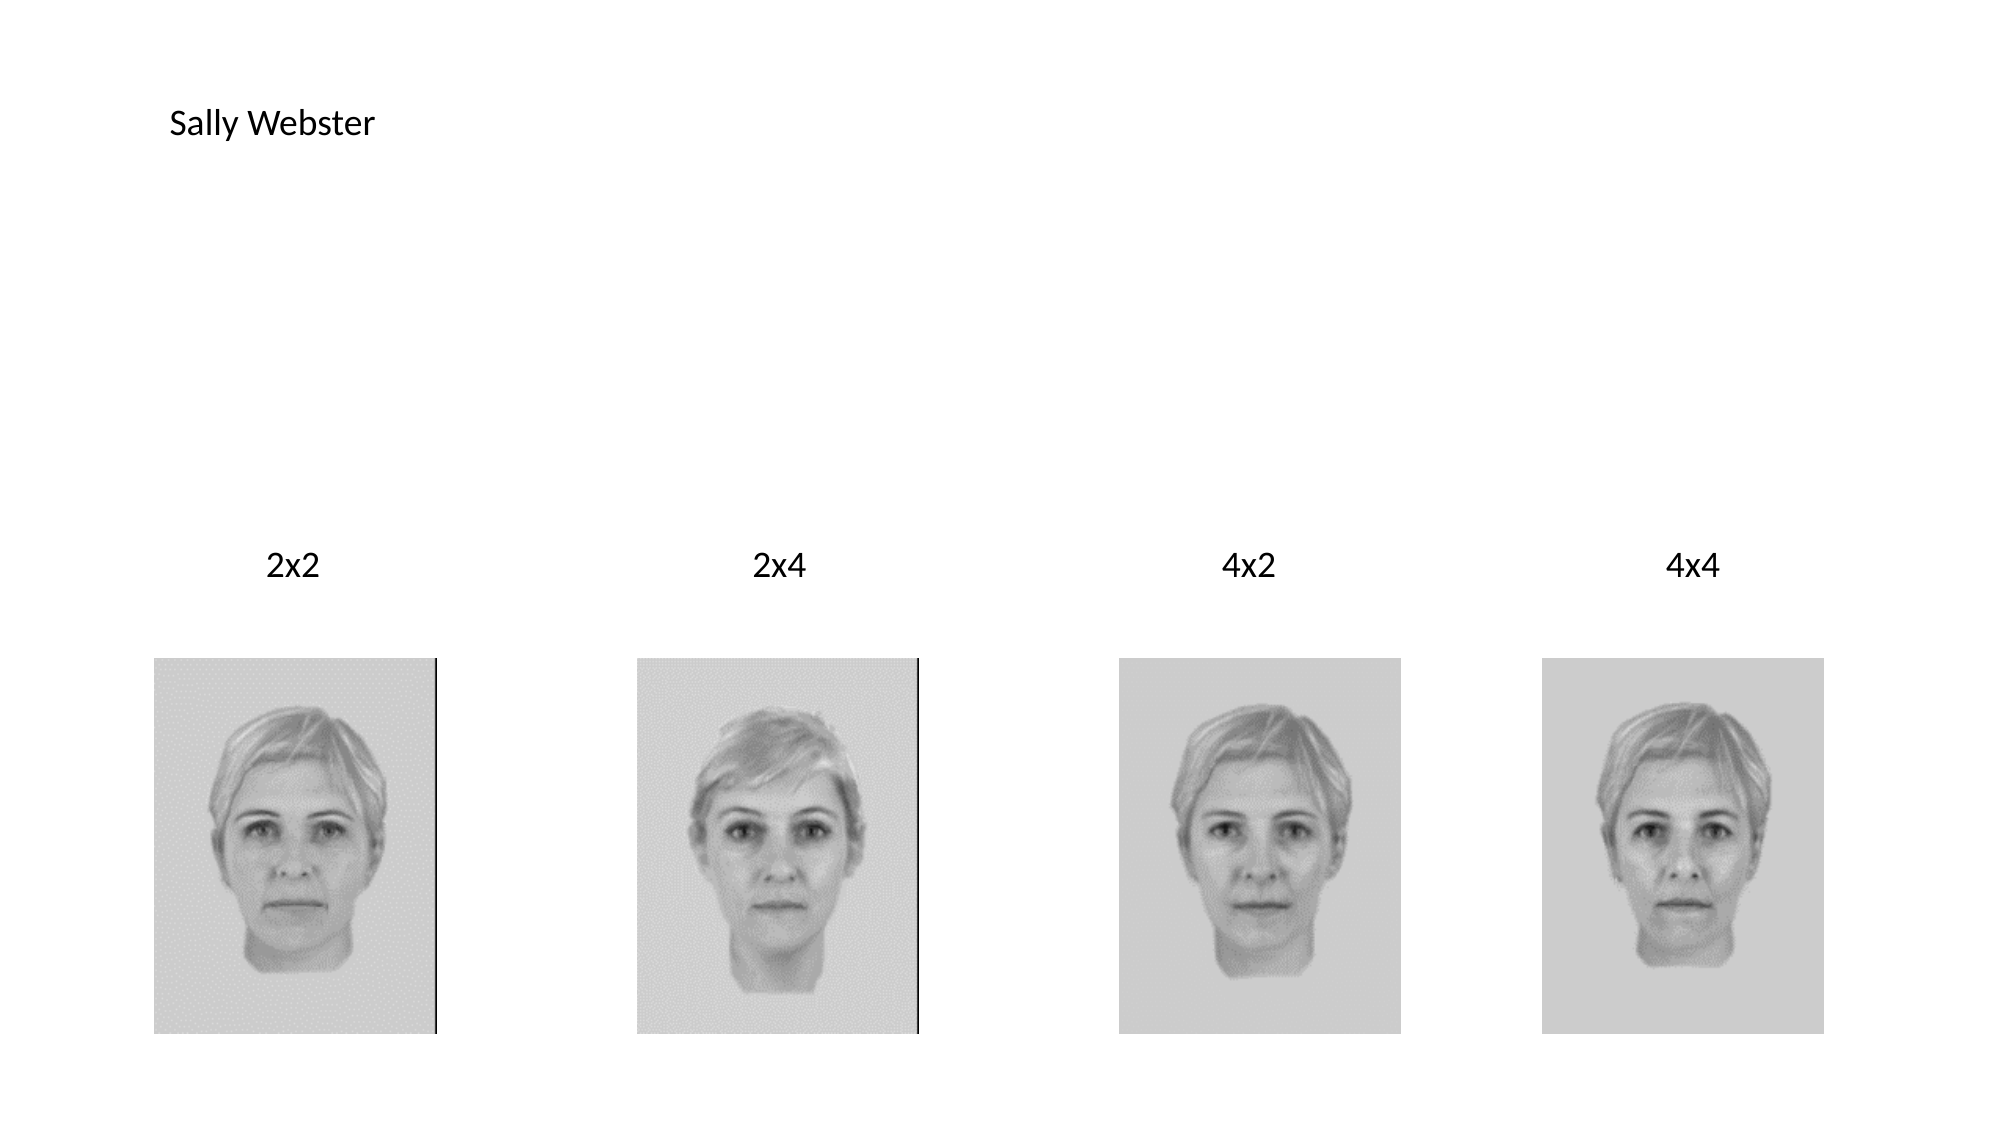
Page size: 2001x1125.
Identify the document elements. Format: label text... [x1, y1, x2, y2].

picture [1119, 658, 1401, 1034]
text_box 2x2 2x4 4x2 4x4 [115, 532, 1913, 592]
picture [1542, 658, 1824, 1034]
picture [154, 658, 437, 1034]
picture [636, 658, 919, 1034]
text_box Sally Webster [154, 91, 1156, 151]
